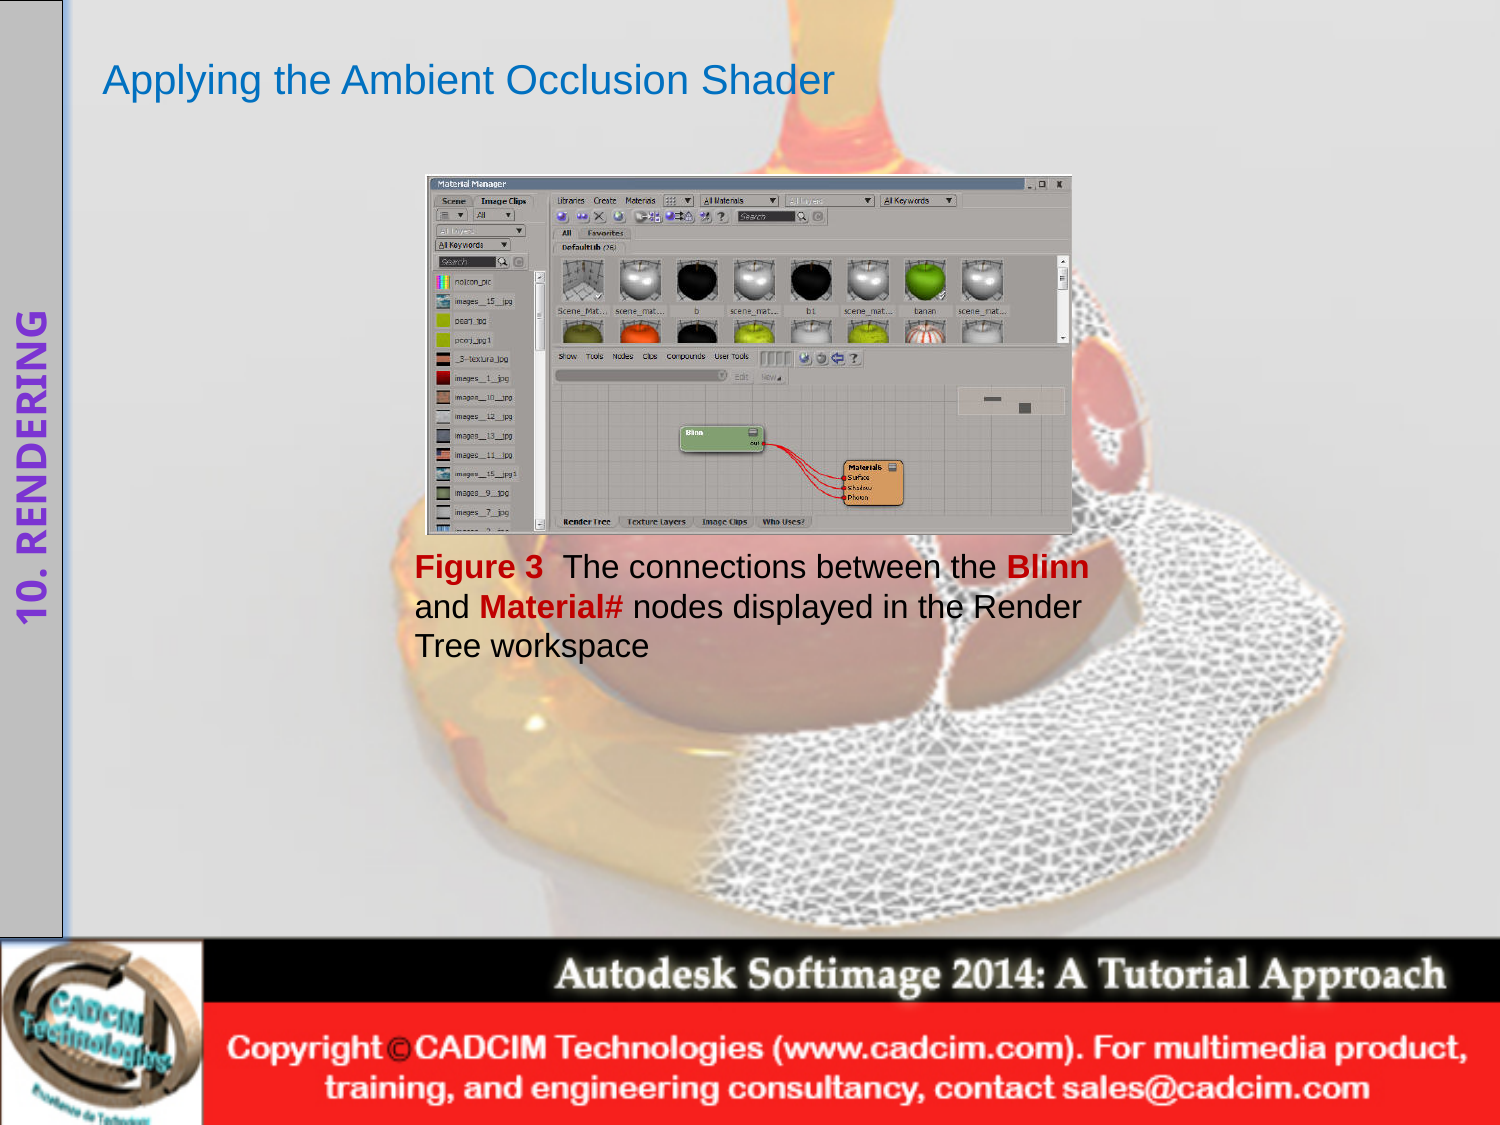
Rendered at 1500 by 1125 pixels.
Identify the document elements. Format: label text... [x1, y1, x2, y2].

picture [0, 0, 1500, 1125]
text_box Figure 3 The connections between the Blinn and Material# nodes displayed in the Render Tree workspace [399, 537, 1138, 672]
text_box Applying the Ambient Occlusion Shader [87, 0, 963, 110]
